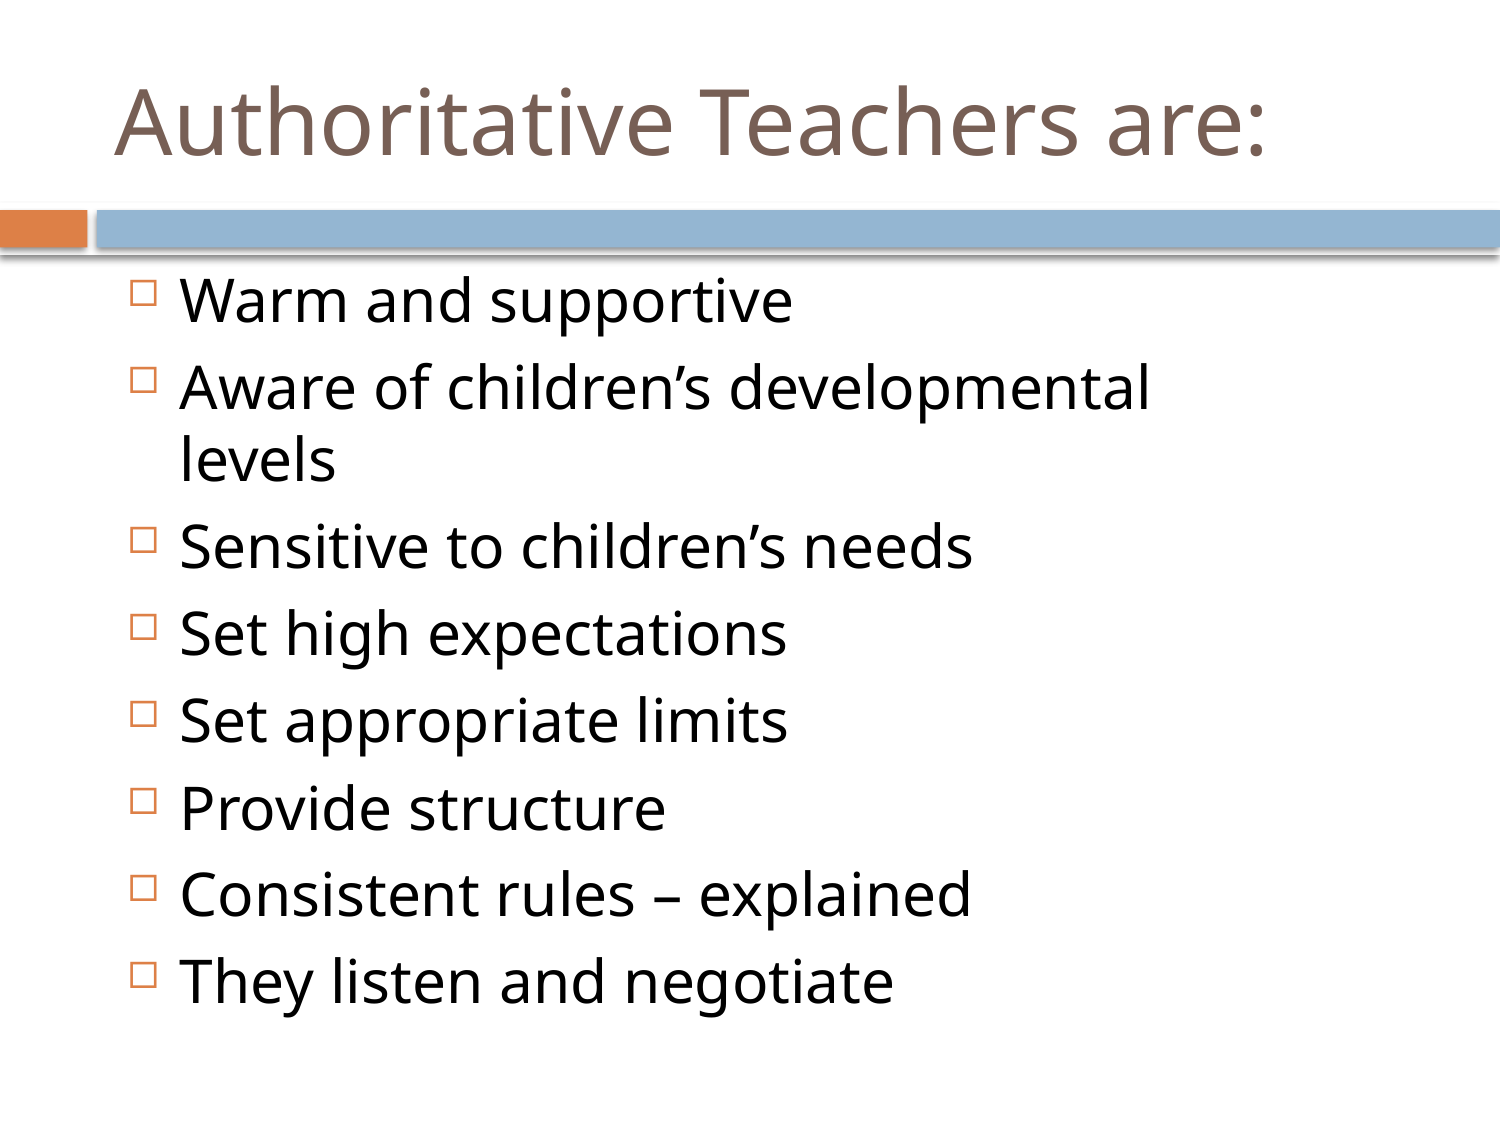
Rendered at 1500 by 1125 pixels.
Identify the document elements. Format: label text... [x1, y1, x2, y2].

title Authoritative Teachers are: [99, 37, 1438, 200]
list Warm and supportive Aware of children’s developmental levels Sensitive to children’s needs Set high expectations Set appropriate limits Provide structure Consistent rules – explained They listen and negotiate [112, 254, 1258, 1000]
